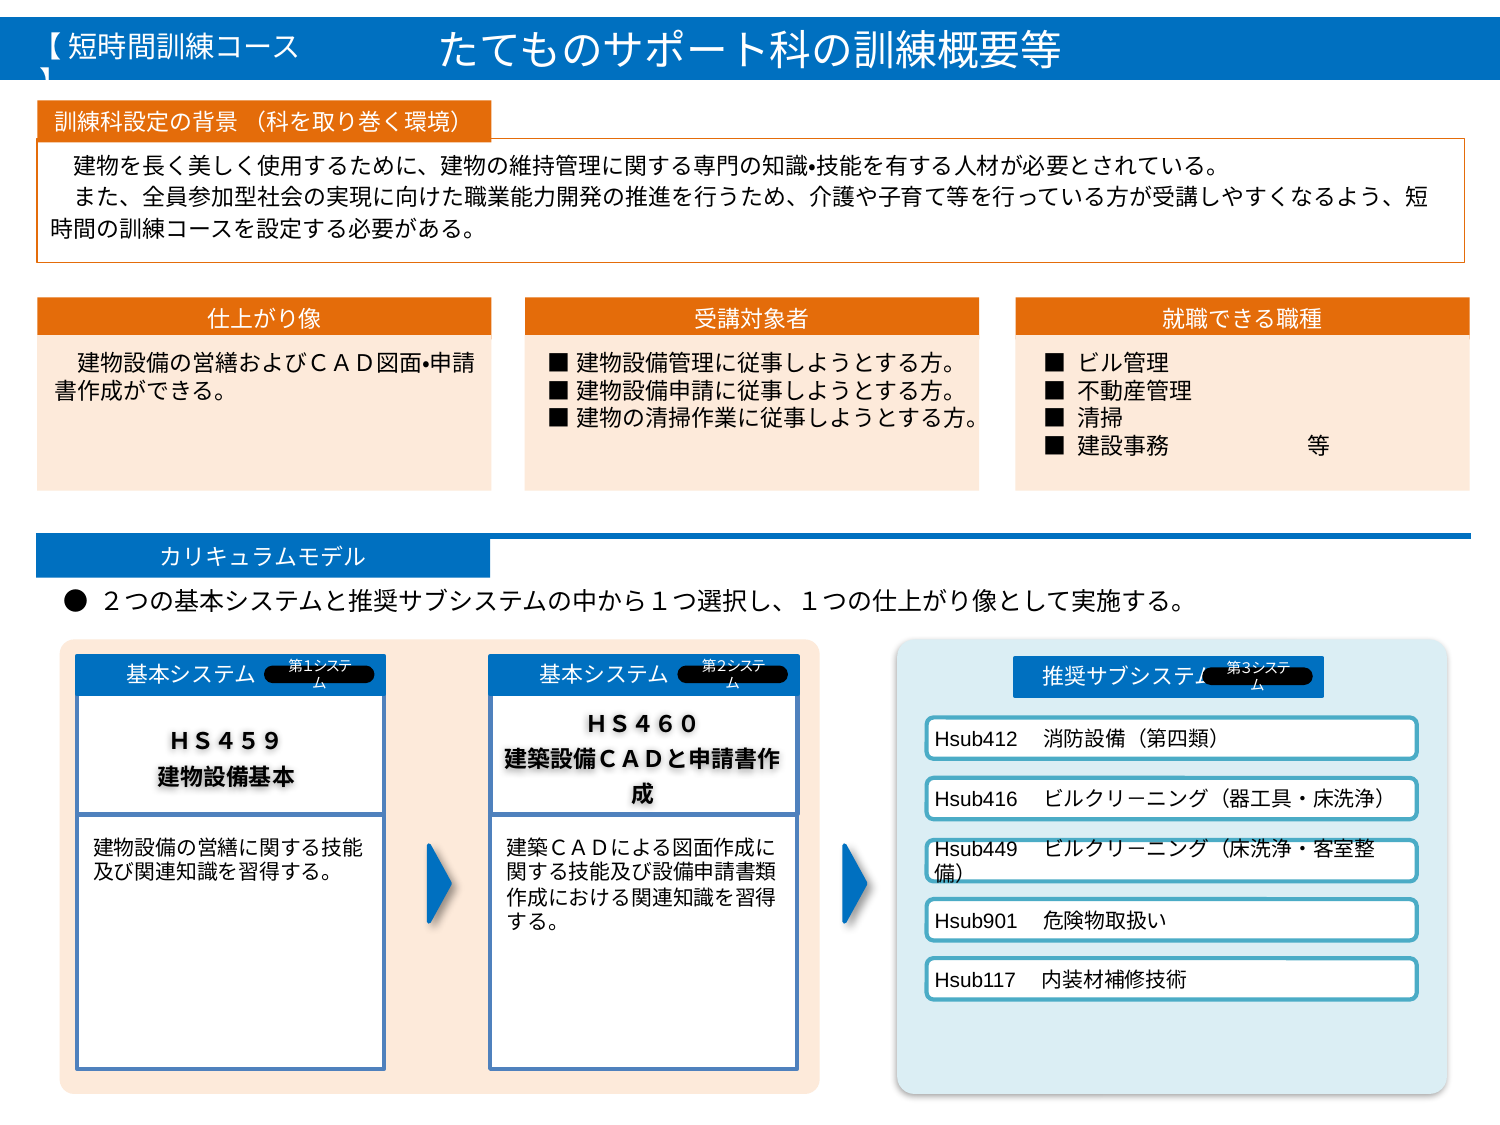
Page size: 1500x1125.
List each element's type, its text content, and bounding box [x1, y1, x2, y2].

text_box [524, 296, 987, 491]
text_box Hsub901 危険物取扱い [924, 896, 1419, 943]
text_box 第１システム [264, 665, 375, 684]
text_box 基本システム [75, 654, 386, 696]
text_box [35, 103, 1465, 264]
text_box [842, 843, 868, 924]
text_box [36, 296, 493, 491]
text_box [488, 813, 799, 1071]
text_box [75, 696, 386, 813]
text_box Hsub416 ビルクリ－ニング（器工具・床洗浄） [924, 775, 1419, 822]
text_box Hsub117 内装材補修技術 [924, 956, 1419, 1002]
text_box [1015, 296, 1483, 491]
text_box Hsub449 ビルクリ－ニング（床洗浄・客室整備） [924, 837, 1419, 884]
text_box [488, 696, 800, 816]
text_box ＨＳ４５９ 建物設備基本 [91, 677, 361, 796]
text_box ＨＳ４６０ 建築設備ＣＡＤと申請書作成 [497, 677, 789, 796]
text_box 第２システム [677, 665, 788, 684]
text_box 建物設備の営繕に関する技能及び関連知識を習得する。 [78, 826, 386, 892]
text_box 推奨サブシステム [1013, 656, 1324, 698]
text_box たてものサポート科の訓練概要等 [0, 17, 1500, 80]
text_box [57, 637, 822, 1097]
text_box 基本システム [488, 654, 800, 696]
text_box [75, 813, 386, 1071]
text_box 第３システム [1202, 667, 1313, 686]
text_box [426, 843, 452, 924]
text_box 建築ＣＡＤによる図面作成に関する技能及び設備申請書類作成における関連知識を習得する。 [492, 826, 800, 942]
text_box カリキュラムモデル [36, 544, 491, 578]
text_box [896, 638, 1448, 1095]
text_box ● ２つの基本システムと推奨サブシステムの中から１つ選択し、１つの仕上がり像として実施する。 [48, 578, 1424, 624]
text_box Hsub412 消防設備（第四類） [924, 715, 1419, 761]
text_box 【 短時間訓練コース 】 [18, 21, 337, 106]
